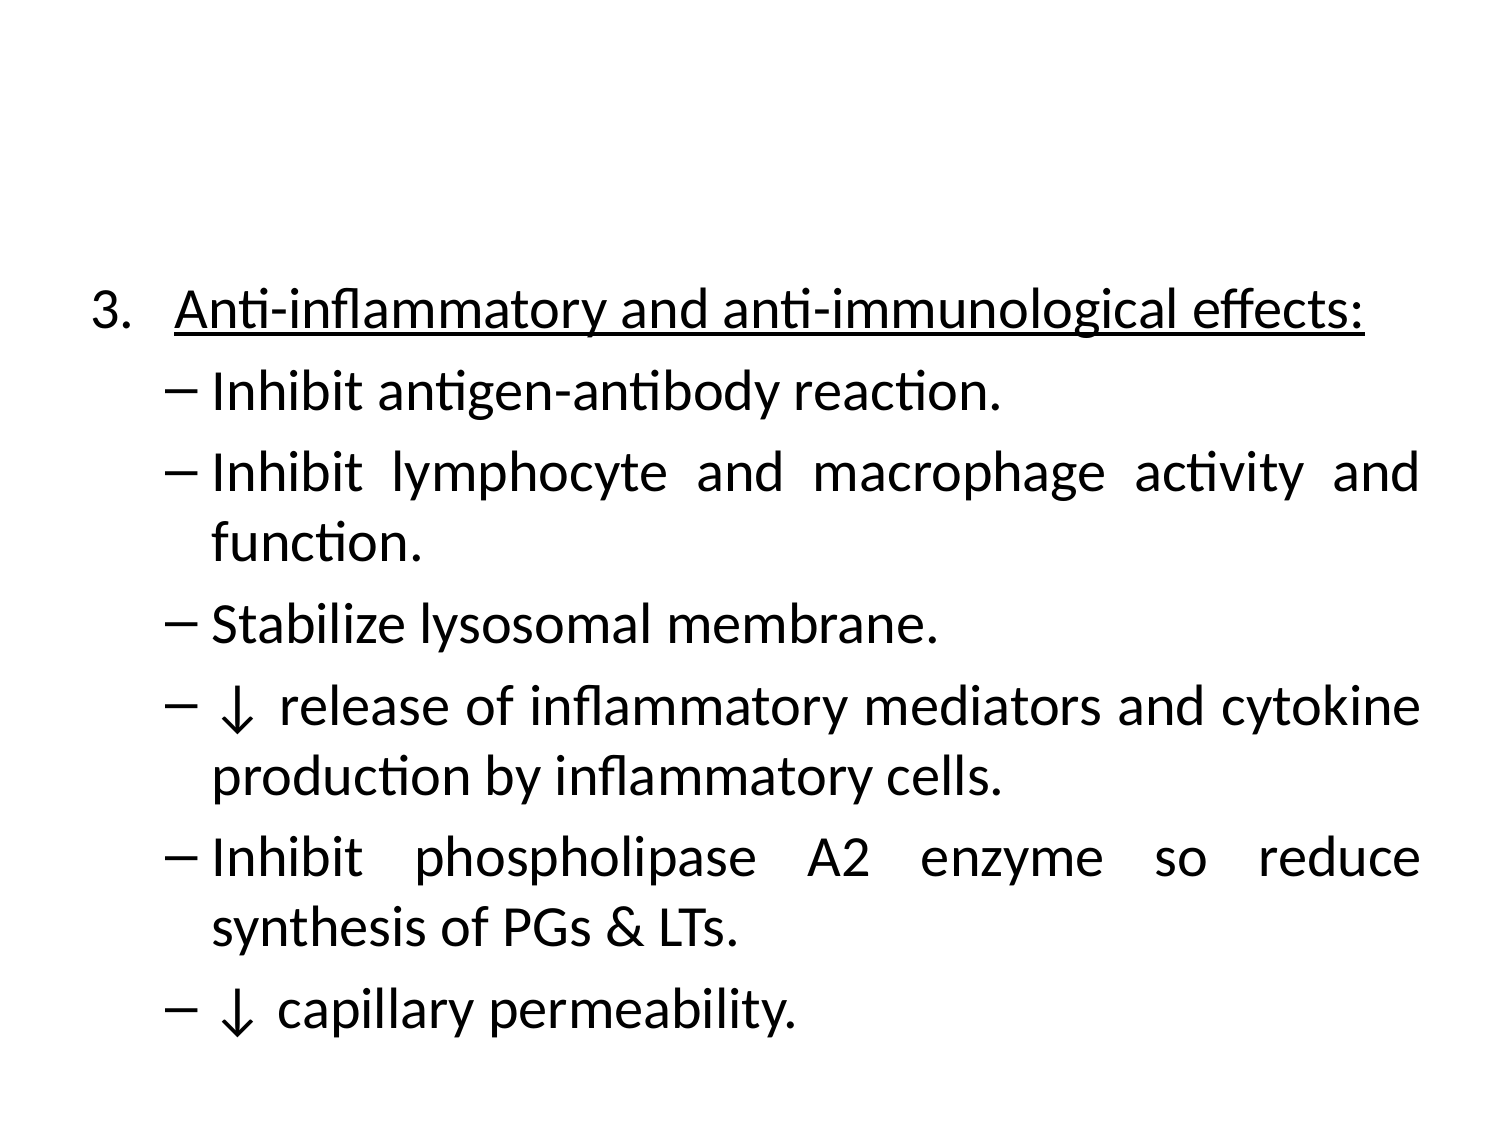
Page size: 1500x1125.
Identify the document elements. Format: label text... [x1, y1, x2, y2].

list Anti-inflammatory and anti-immunological effects: Inhibit antigen-antibody reaction. Inhibit lymphocyte and macrophage activity and function. Stabilize lysosomal membrane. ↓ release of inflammatory mediators and cytokine production by inflammatory cells. Inhibit phospholipase A2 enzyme so reduce synthesis of PGs & LTs. ↓ capillary permeability. [75, 262, 1438, 1005]
